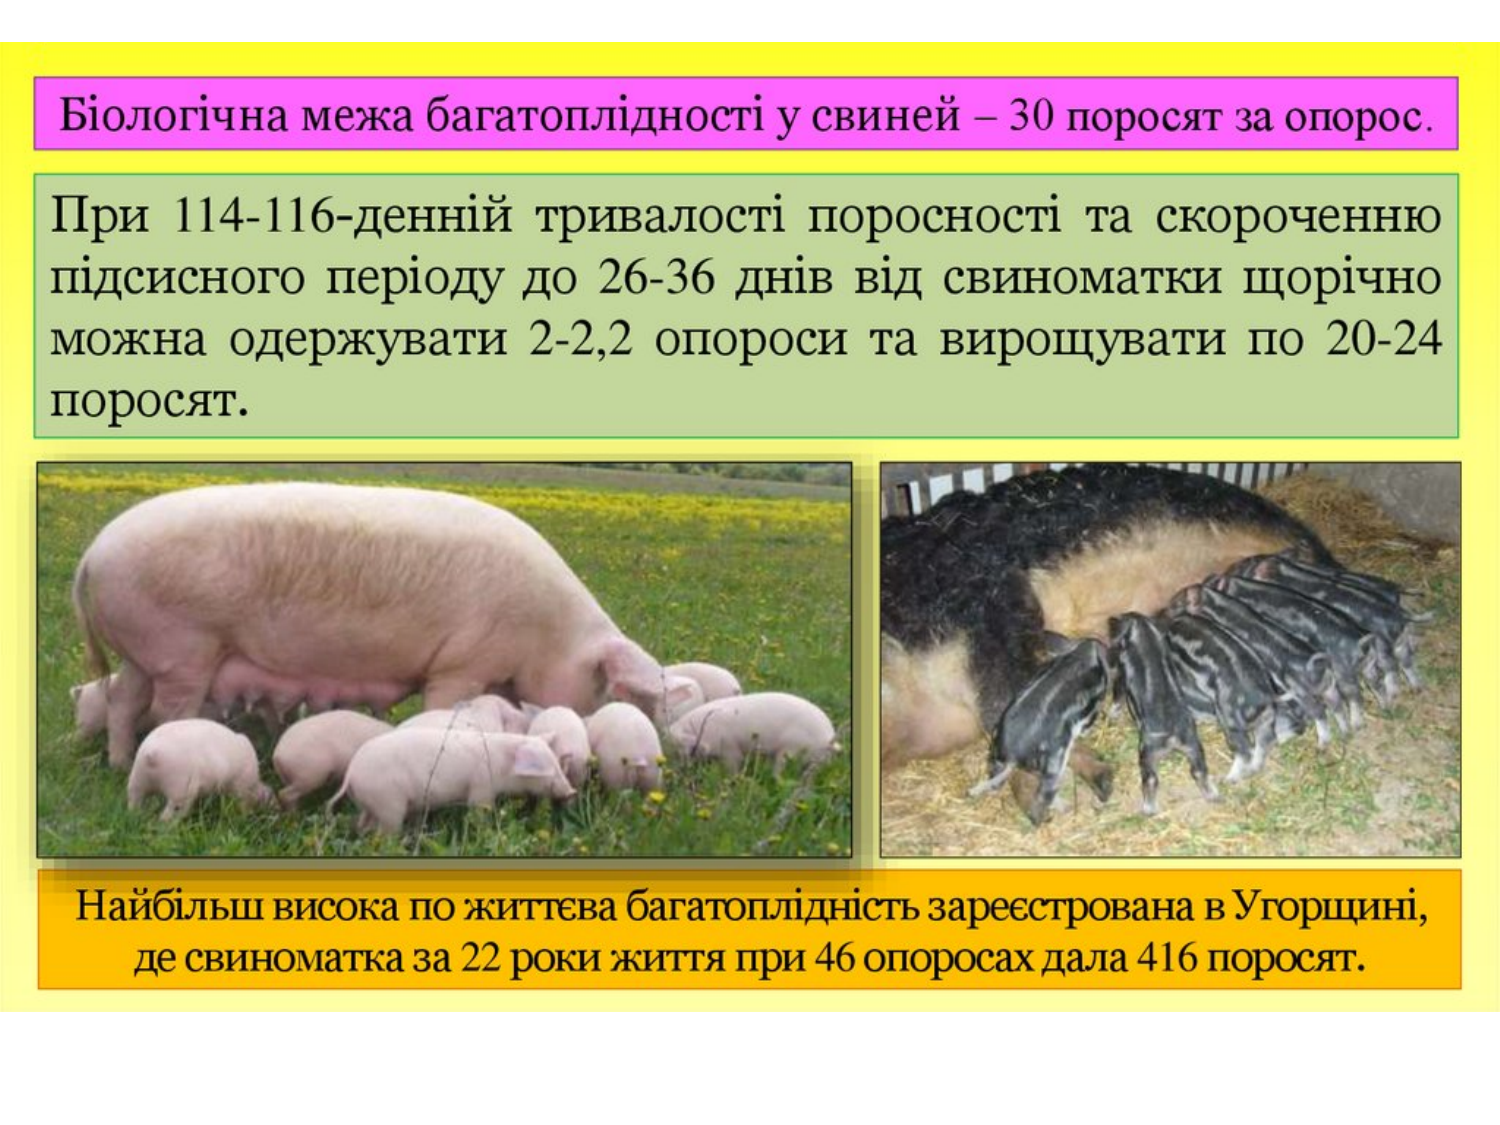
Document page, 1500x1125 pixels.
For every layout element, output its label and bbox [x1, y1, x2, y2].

picture [0, 42, 1500, 1012]
